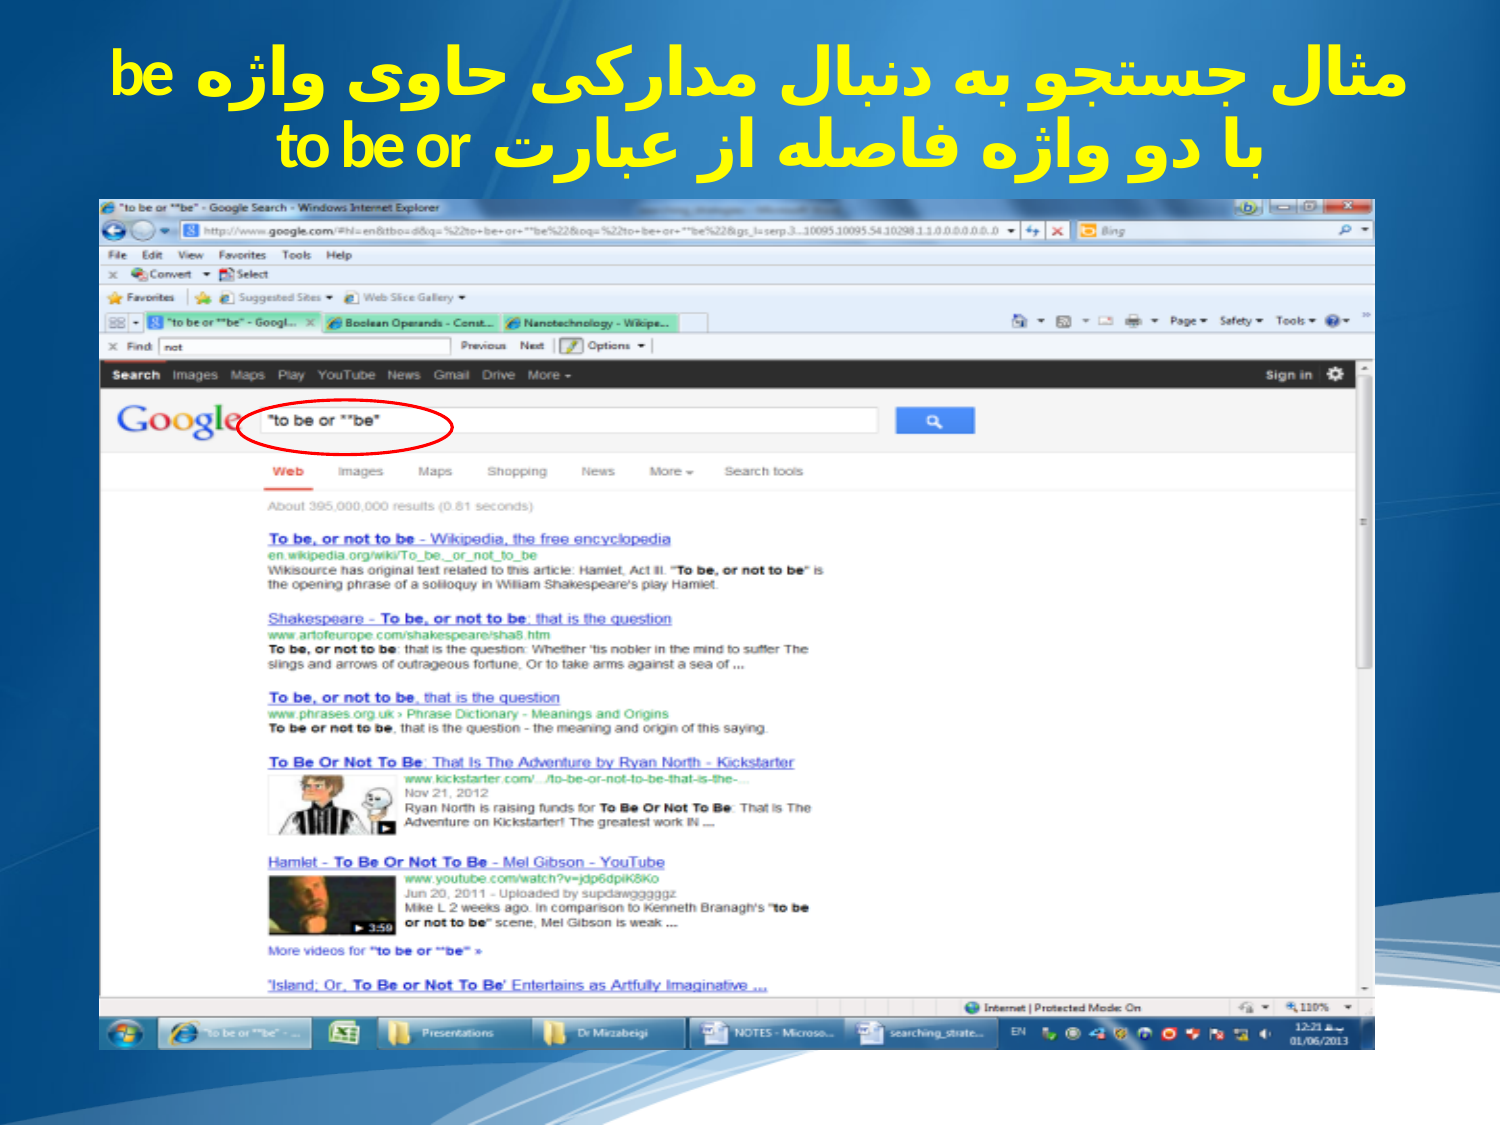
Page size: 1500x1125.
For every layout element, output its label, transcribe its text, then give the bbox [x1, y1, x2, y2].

title مثال جستجو به دنبال مدارکی حاوی واژه be با دو واژه فاصله از عبارت to be or [62, 37, 1438, 147]
picture [0, 0, 1500, 1125]
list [99, 199, 1376, 1051]
